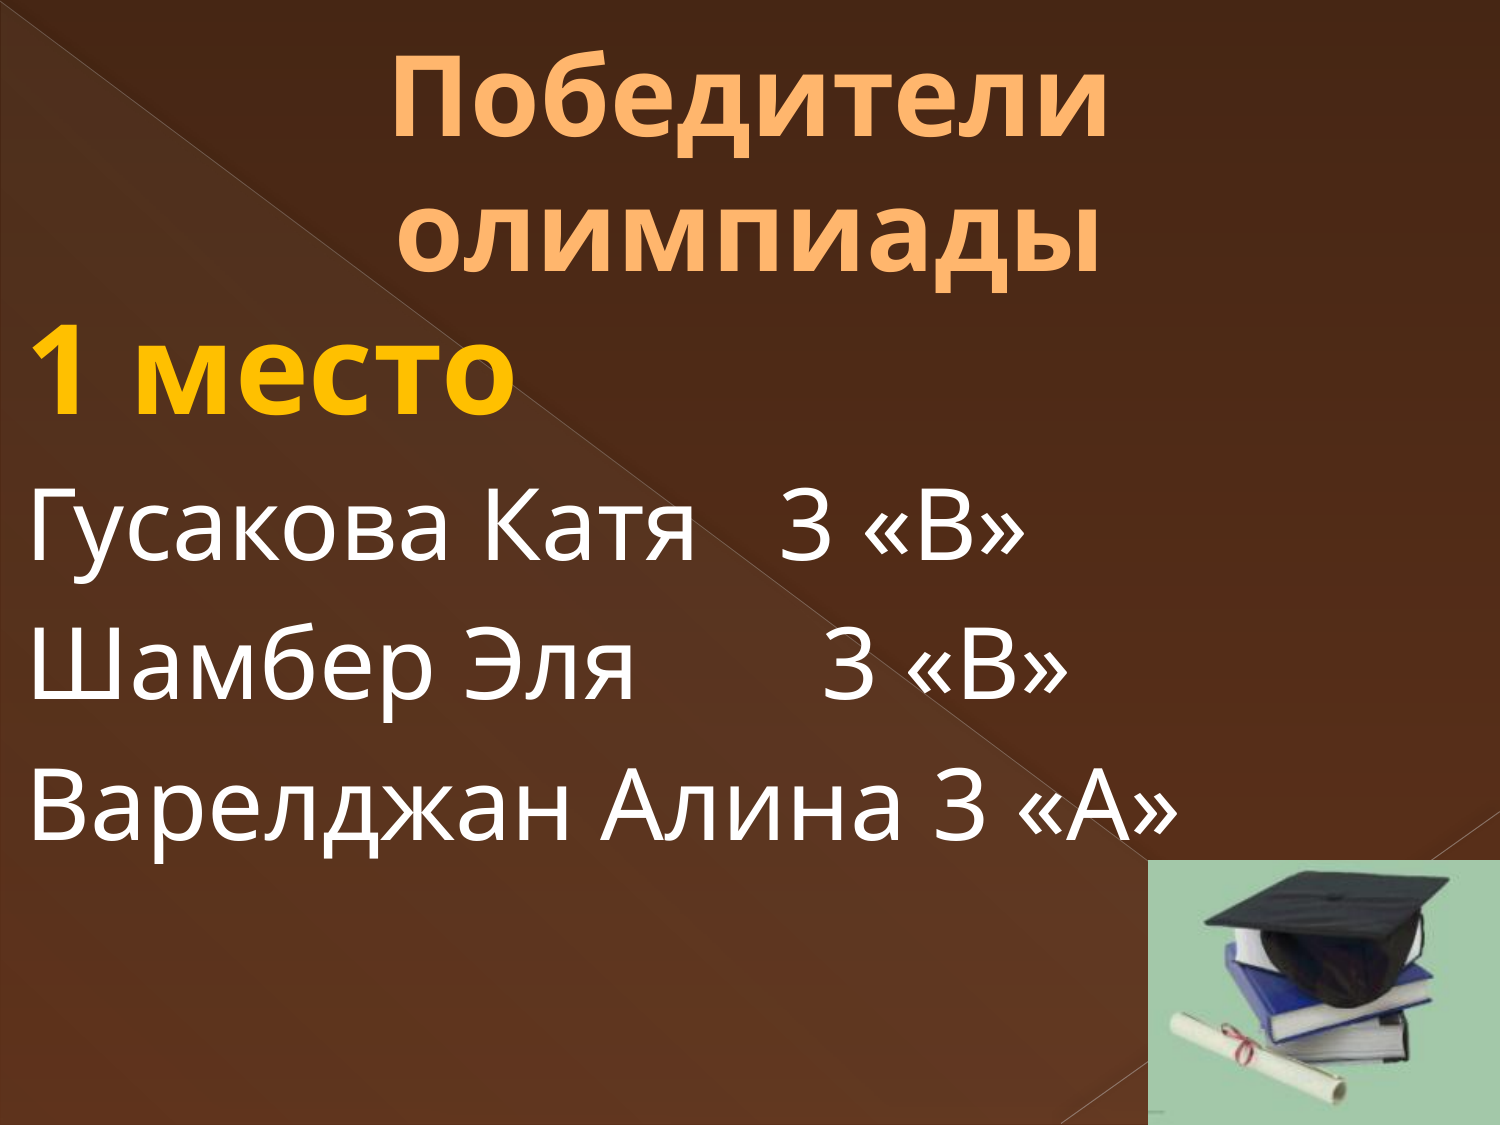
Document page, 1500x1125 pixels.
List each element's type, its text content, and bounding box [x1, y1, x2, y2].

title Победители олимпиады [75, 43, 1425, 274]
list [1148, 859, 1500, 1125]
list 1 место Гусакова Катя 3 «В» Шамбер Эля 3 «В» Варелджан Алина 3 «А» [0, 282, 1412, 1125]
